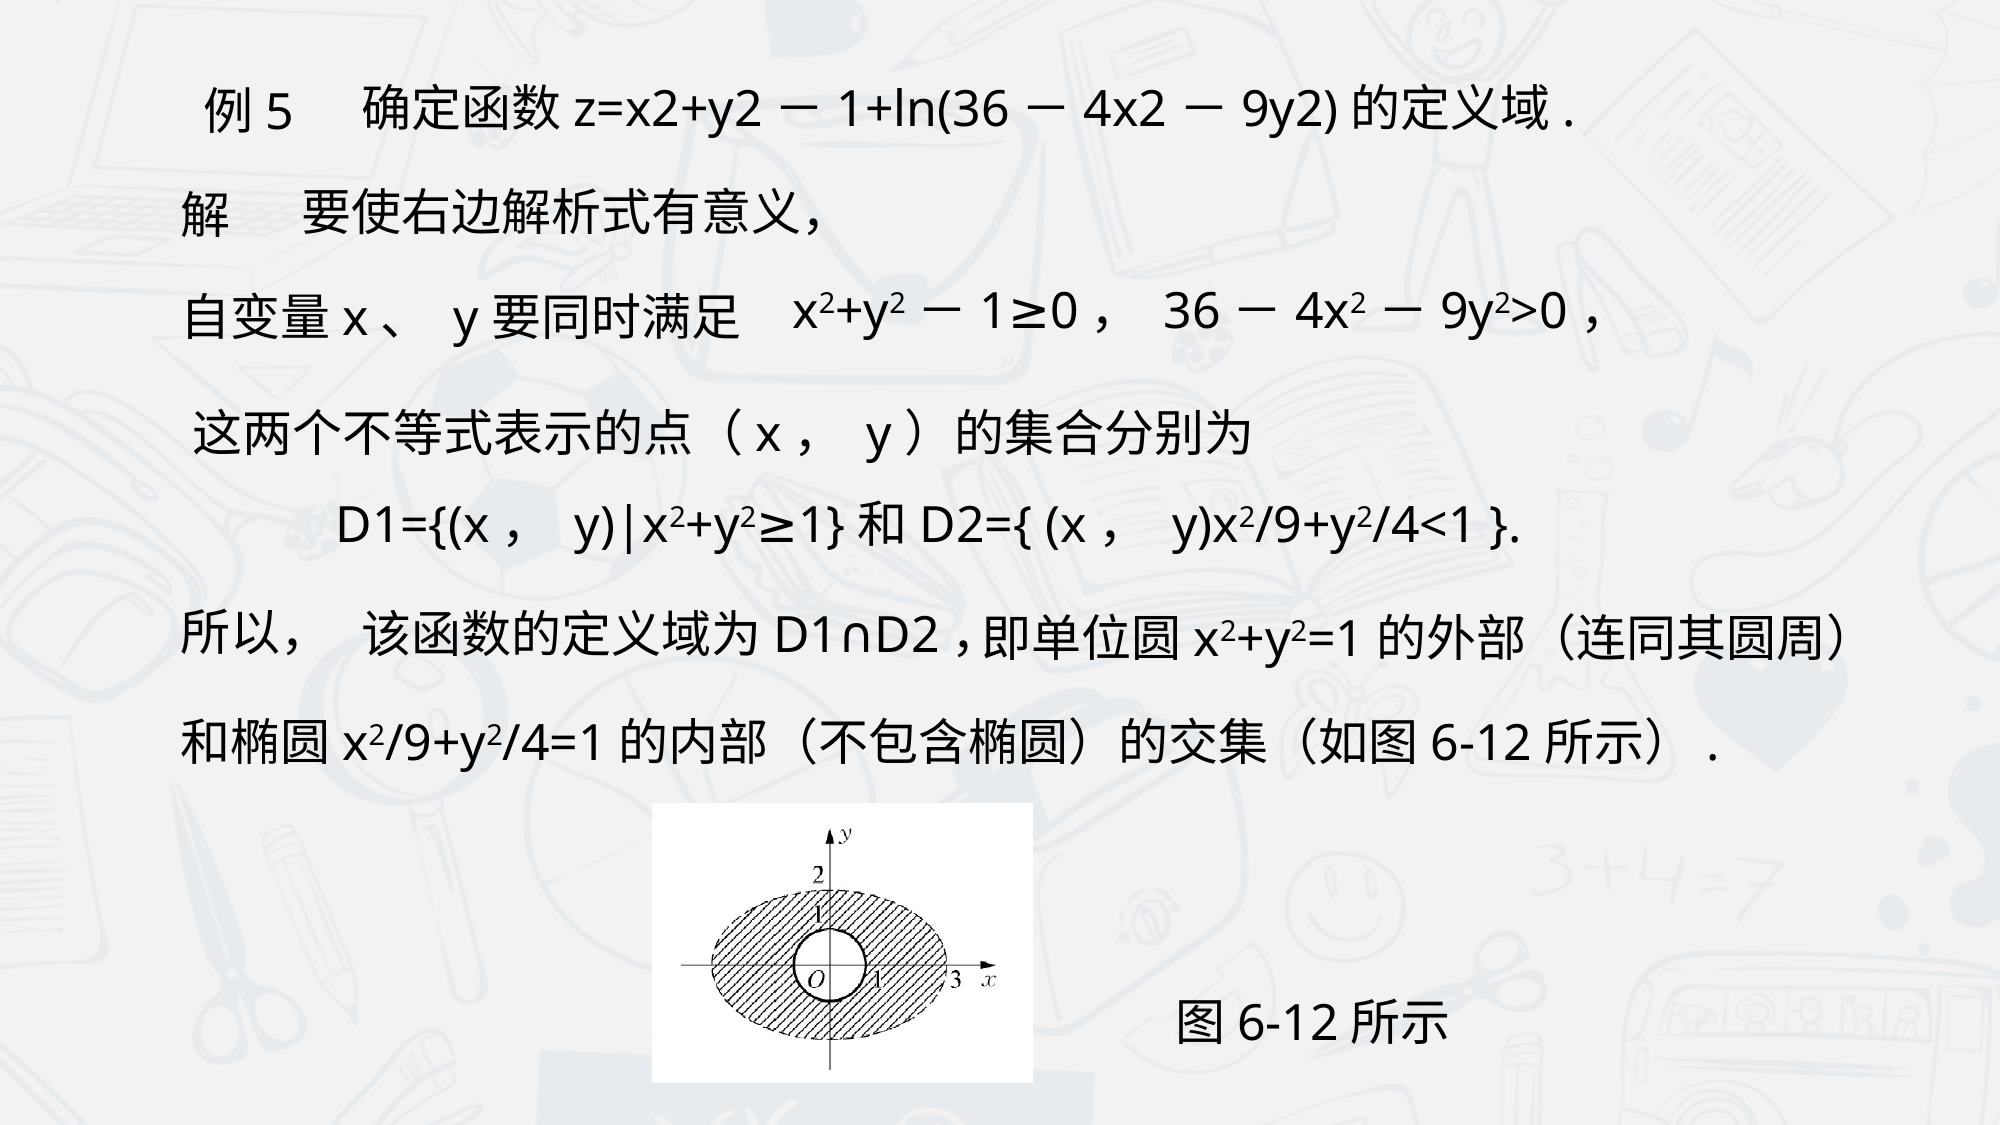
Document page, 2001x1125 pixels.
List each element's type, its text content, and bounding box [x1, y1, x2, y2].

text_box 自变量x、 y要同时满足 [121, 300, 1837, 353]
picture [652, 803, 1033, 1083]
text_box 图6-12所示 [1116, 1004, 2000, 1058]
text_box 解 [121, 198, 1837, 251]
text_box D1={(x， y)|x2+y2≥1}和D2={ (x， y)x2/9+y2/4<1 }. [277, 507, 1992, 560]
text_box 确定函数z=x2+y2－1+ln(36－4x2－9y2)的定义域. [302, 91, 1898, 144]
text_box 例5 [121, 94, 1717, 148]
text_box 该函数的定义域为D1∩D2， [302, 617, 2000, 670]
text_box 所以， [121, 615, 1837, 669]
text_box x2+y2－1≥0， 36－4x2－9y2>0， [733, 293, 2000, 346]
text_box 这两个不等式表示的点（x， y）的集合分别为 [134, 416, 1850, 469]
text_box 要使右边解析式有意义， [242, 194, 1958, 248]
text_box 即单位圆x2+y2=1的外部（连同其圆周） [923, 621, 2000, 674]
text_box 和椭圆x2/9+y2/4=1的内部（不包含椭圆）的交集（如图6-12所示）. [121, 725, 1837, 778]
